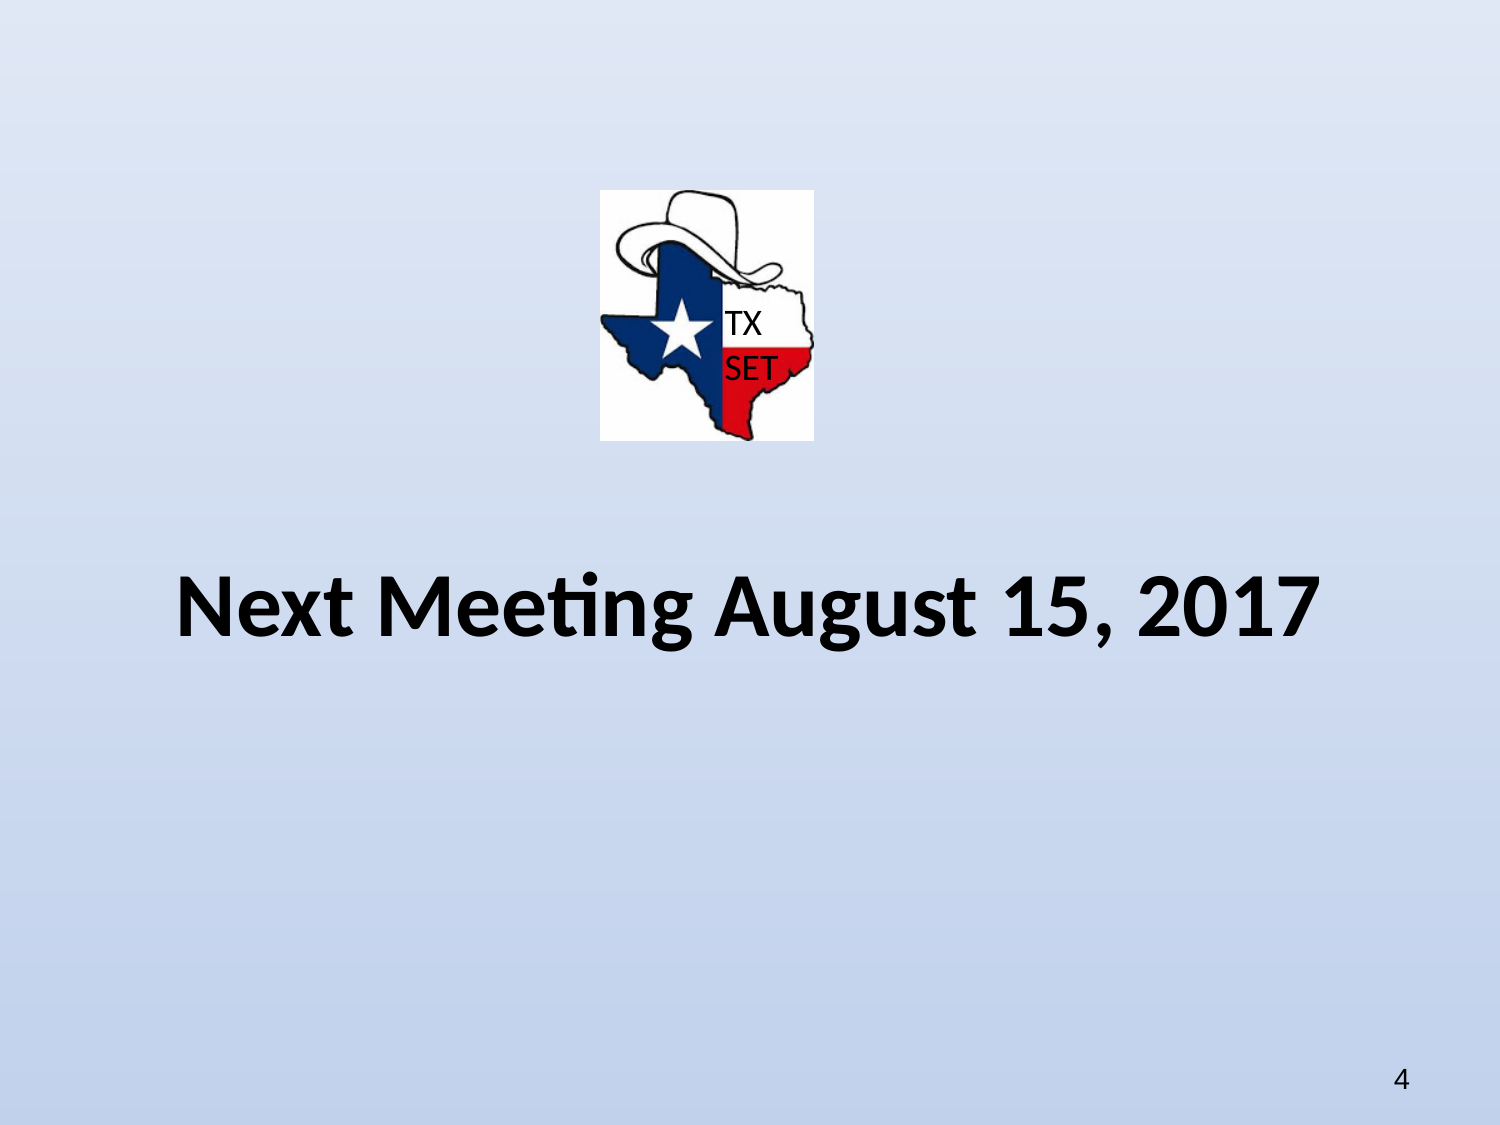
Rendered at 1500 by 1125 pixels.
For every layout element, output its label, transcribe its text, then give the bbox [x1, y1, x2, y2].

title Next Meeting August 15, 2017 [75, 99, 1425, 1100]
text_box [599, 190, 814, 441]
